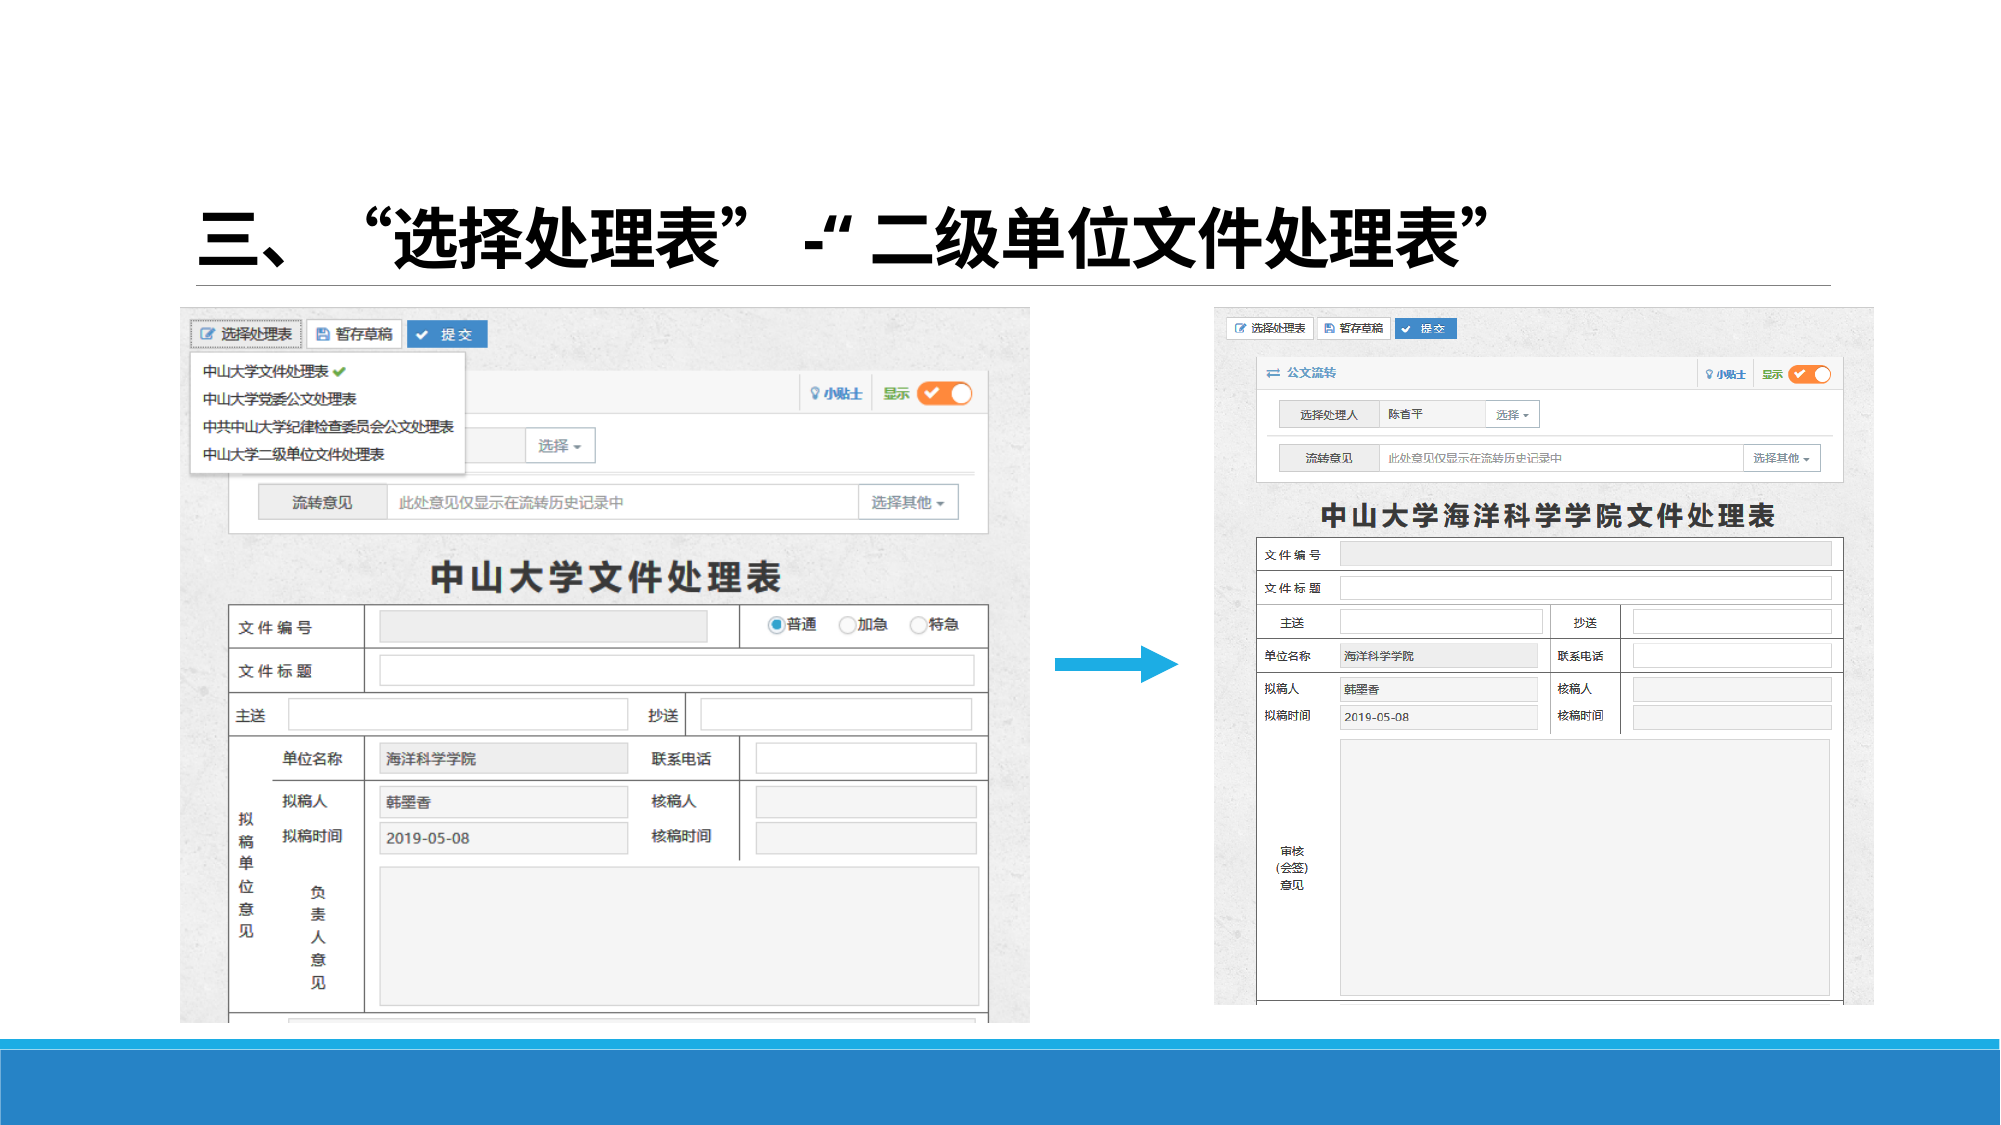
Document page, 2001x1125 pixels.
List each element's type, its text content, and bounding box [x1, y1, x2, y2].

title 三、“选择处理表”-“二级单位文件处理表” [180, 47, 1830, 285]
picture [179, 306, 1031, 1023]
picture [1213, 306, 1875, 1006]
